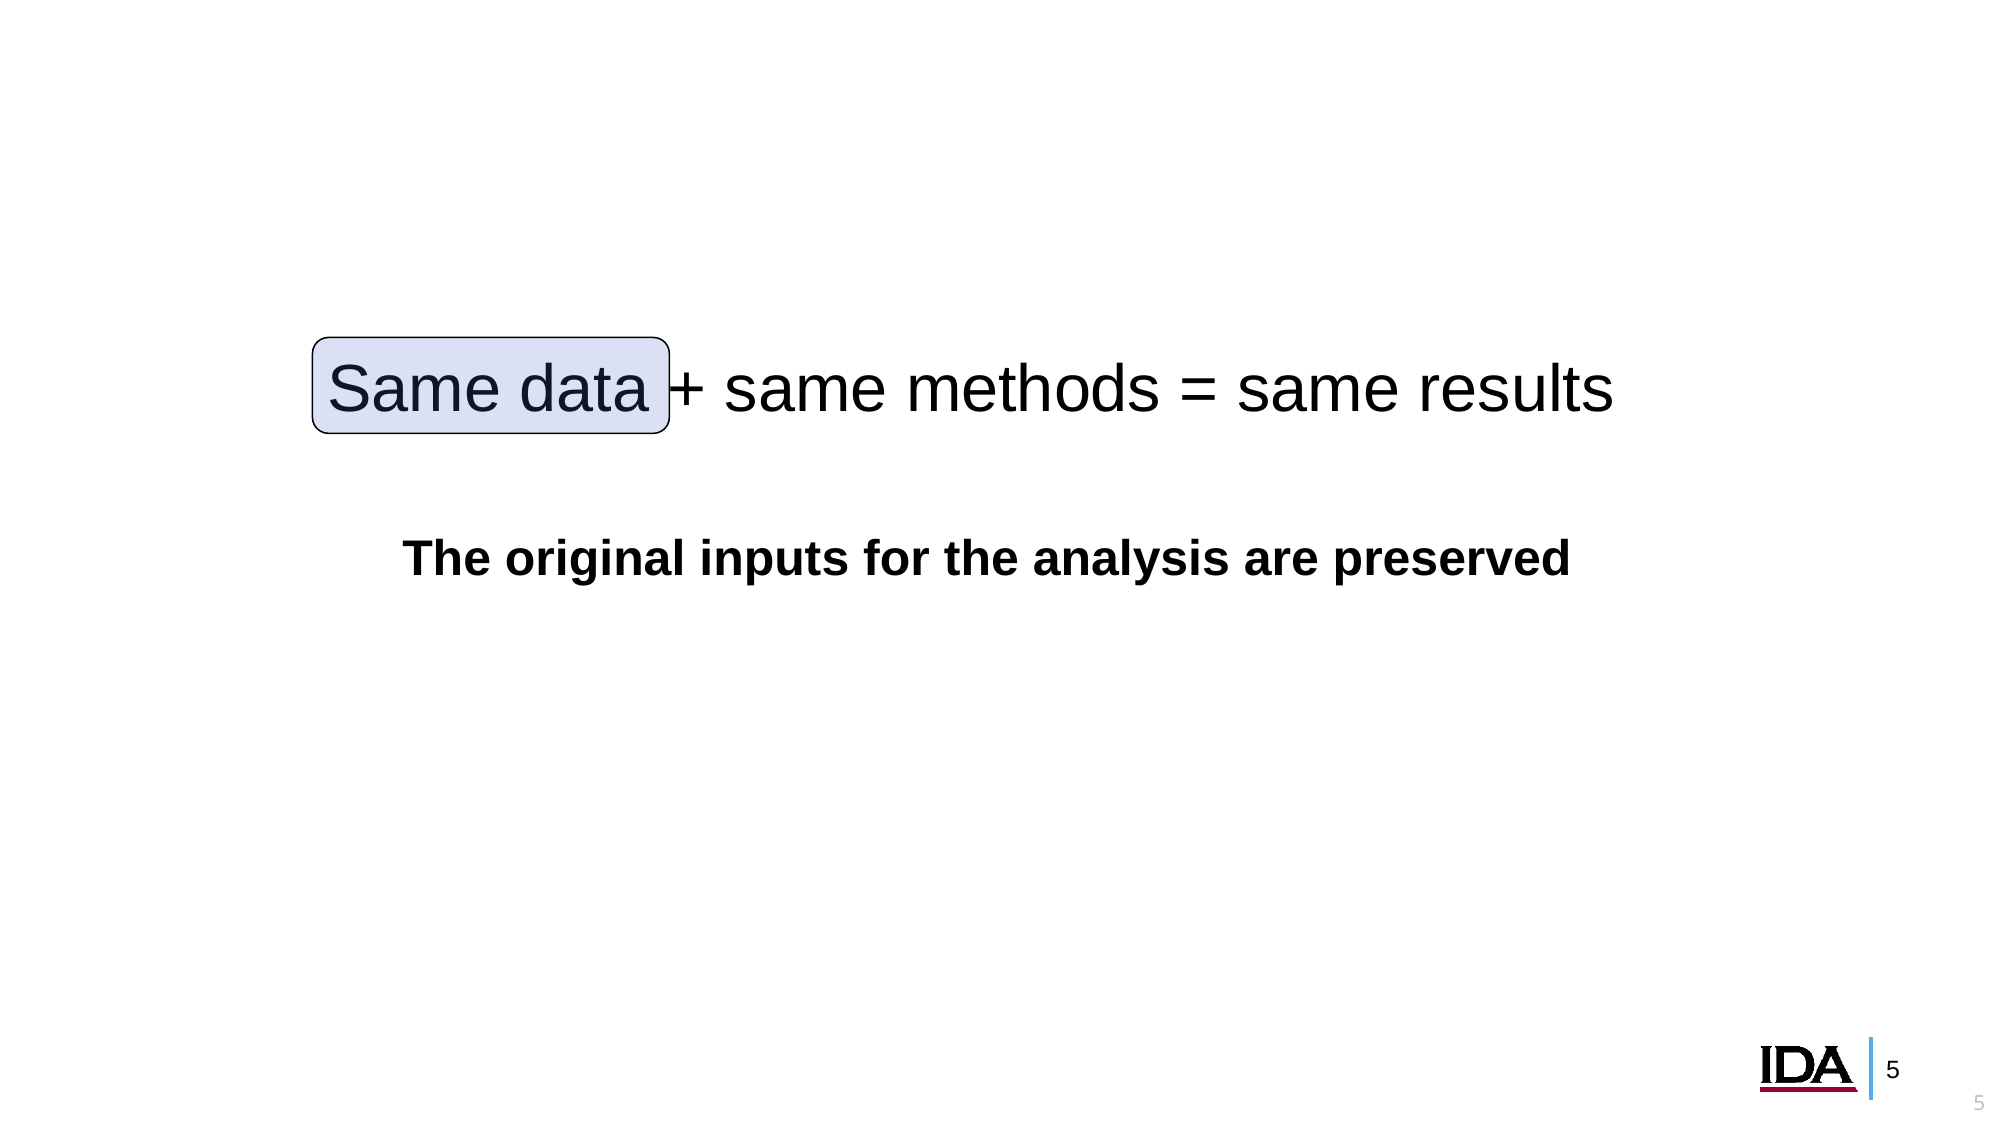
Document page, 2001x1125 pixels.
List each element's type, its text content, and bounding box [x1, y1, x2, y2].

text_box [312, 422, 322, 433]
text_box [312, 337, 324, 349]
slide_number 4 [1866, 1065, 2000, 1125]
picture [1760, 1046, 1858, 1092]
text_box Same data + same methods = same results [658, 337, 1700, 433]
title The original inputs for the analysis are preserved [249, 512, 1725, 599]
text_box [312, 337, 670, 434]
